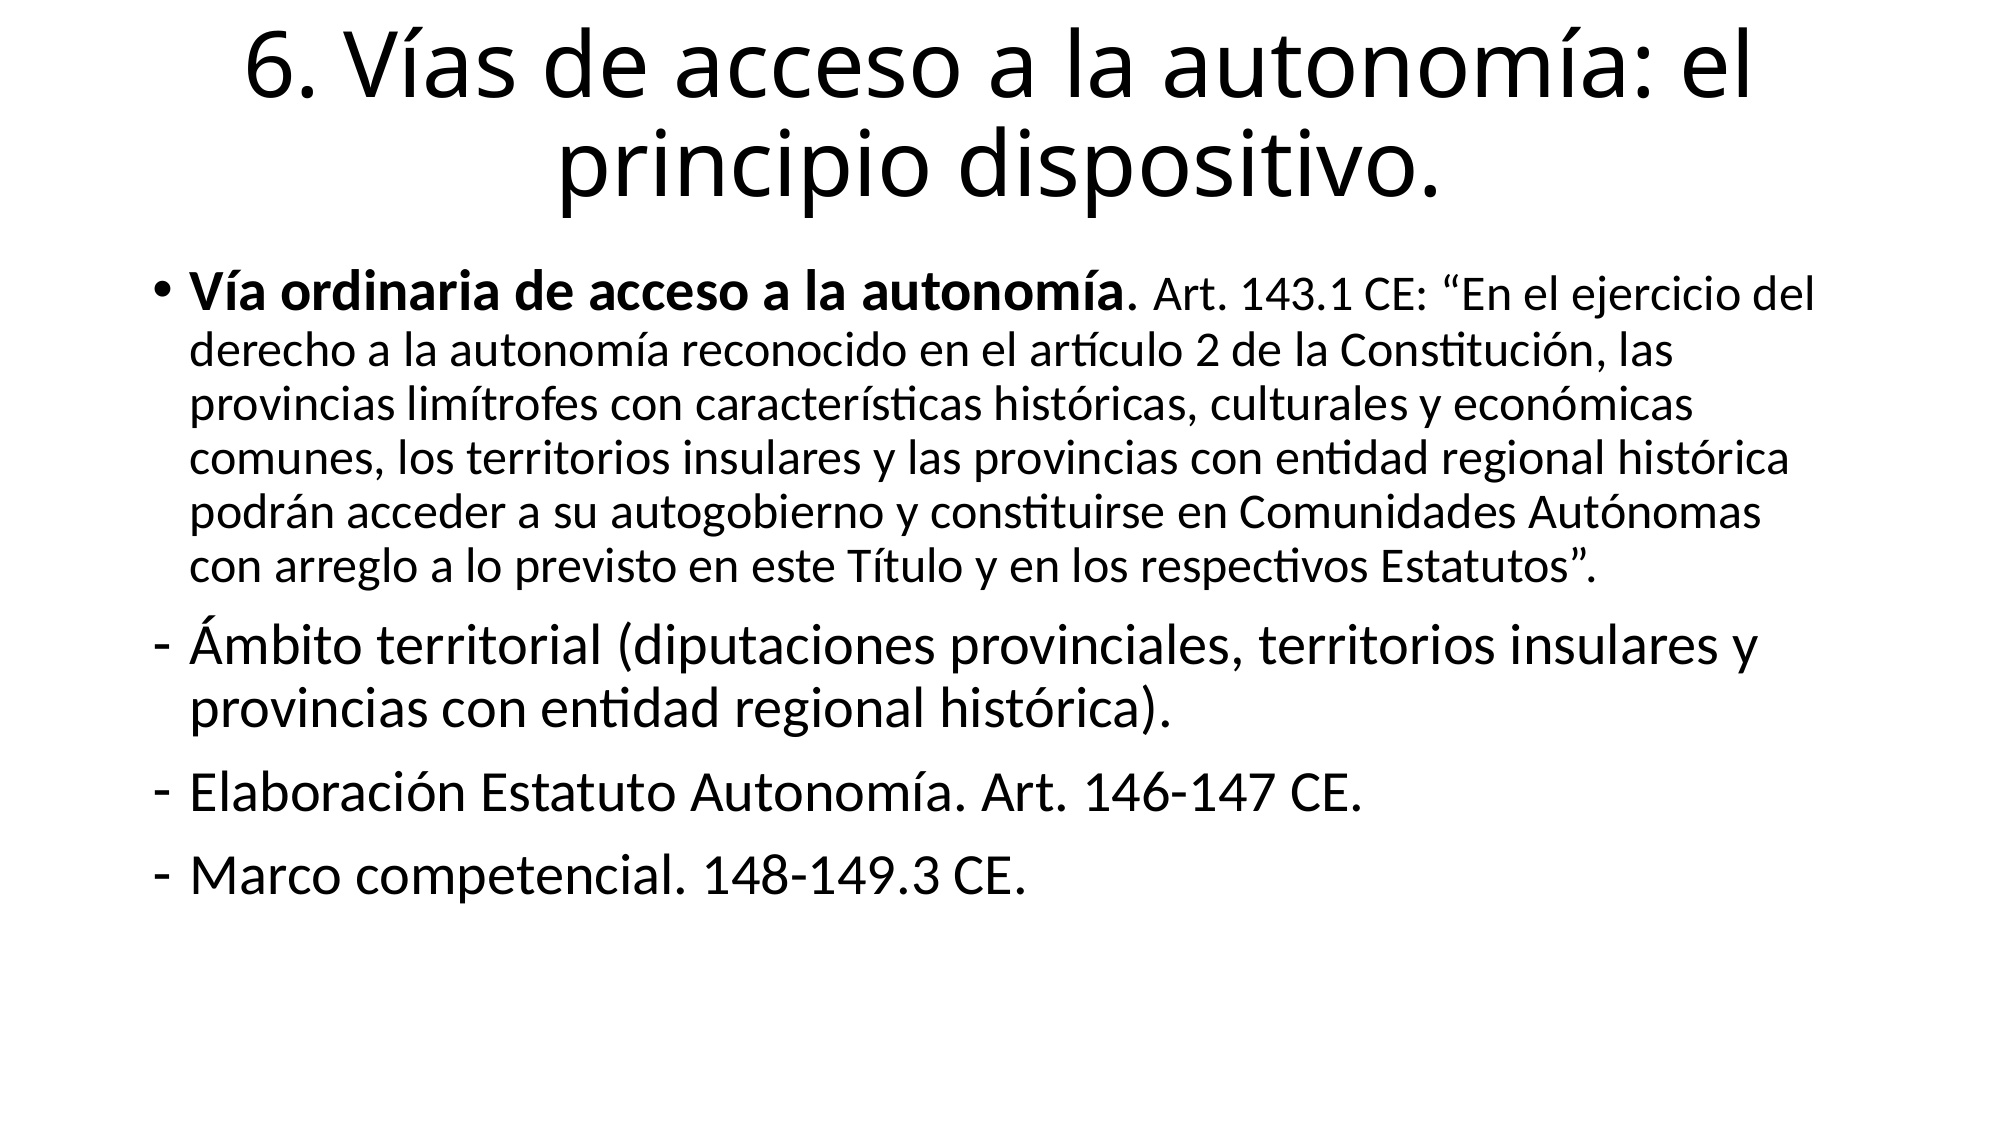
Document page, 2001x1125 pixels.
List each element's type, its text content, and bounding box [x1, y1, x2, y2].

title 6. Vías de acceso a la autonomía: el principio dispositivo. [137, 0, 1863, 236]
list Vía ordinaria de acceso a la autonomía. Art. 143.1 CE: “En el ejercicio del derecho a la autonomía reconocido en el artículo 2 de la Constitución, las provincias limítrofes con características históricas, culturales y económicas comunes, los territorios insulares y las provincias con entidad regional histórica podrán acceder a su autogobierno y constituirse en Comunidades Autónomas con arreglo a lo previsto en este Título y en los respectivos Estatutos”. Ámbito territorial (diputaciones provinciales, territorios insulares y provincias con entidad regional histórica). Elaboración Estatuto Autonomía. Art. 146-147 CE. Marco competencial. 148-149.3 CE. [137, 252, 1863, 1075]
